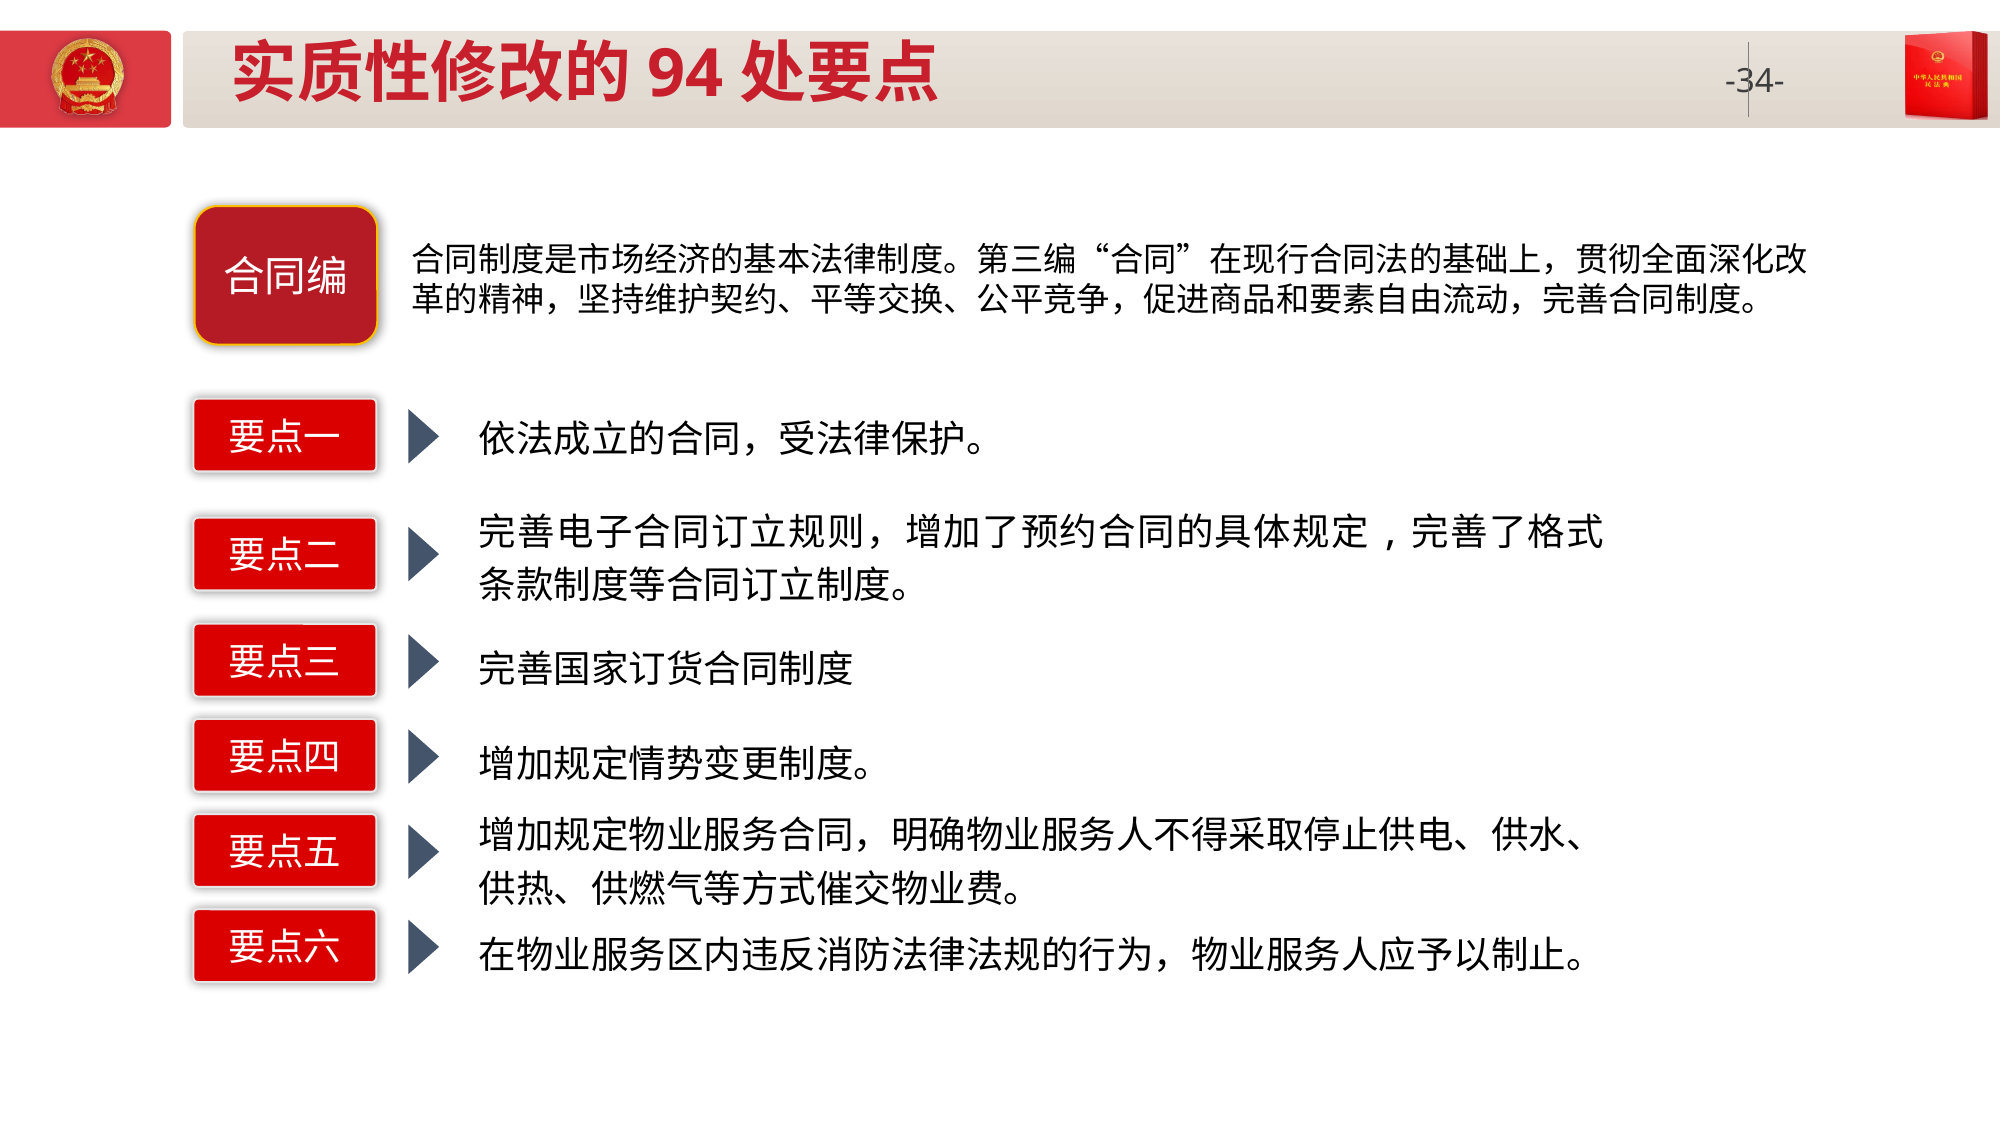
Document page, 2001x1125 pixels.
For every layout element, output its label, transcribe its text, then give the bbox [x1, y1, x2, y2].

text_box [408, 409, 440, 464]
text_box 要点四 [193, 718, 377, 792]
text_box 合同编 [193, 205, 379, 346]
text_box 完善国家订货合同制度 [463, 628, 1619, 698]
text_box [408, 729, 440, 784]
text_box 要点三 [193, 623, 377, 697]
picture [1865, 22, 2001, 120]
text_box 要点一 [193, 398, 377, 472]
text_box [408, 634, 440, 689]
text_box 完善电子合同订立规则，增加了预约合同的具体规定,完善了格式条款制度等合同订立制度。 [463, 491, 1619, 614]
text_box 增加规定情势变更制度。 [463, 724, 1619, 793]
text_box 要点六 [193, 909, 377, 983]
picture [44, 38, 127, 117]
text_box 要点二 [193, 517, 377, 591]
text_box 增加规定物业服务合同，明确物业服务人不得采取停止供电、供水、供热、供燃气等方式催交物业费。 [463, 794, 1619, 914]
text_box 要点五 [193, 814, 377, 887]
text_box [408, 824, 440, 879]
text_box [408, 526, 440, 582]
text_box [408, 919, 440, 975]
text_box 在物业服务区内违反消防法律法规的行为，物业服务人应予以制止。 [463, 914, 1619, 984]
text_box 合同制度是市场经济的基本法律制度。第三编“合同”在现行合同法的基础上，贯彻全面深化改革的精神，坚持维护契约、平等交换、公平竞争，促进商品和要素自由流动，完善合同制度。 [396, 230, 1834, 325]
title 实质性修改的94处要点 [215, 36, 1749, 115]
text_box 依法成立的合同，受法律保护。 [463, 399, 1619, 468]
